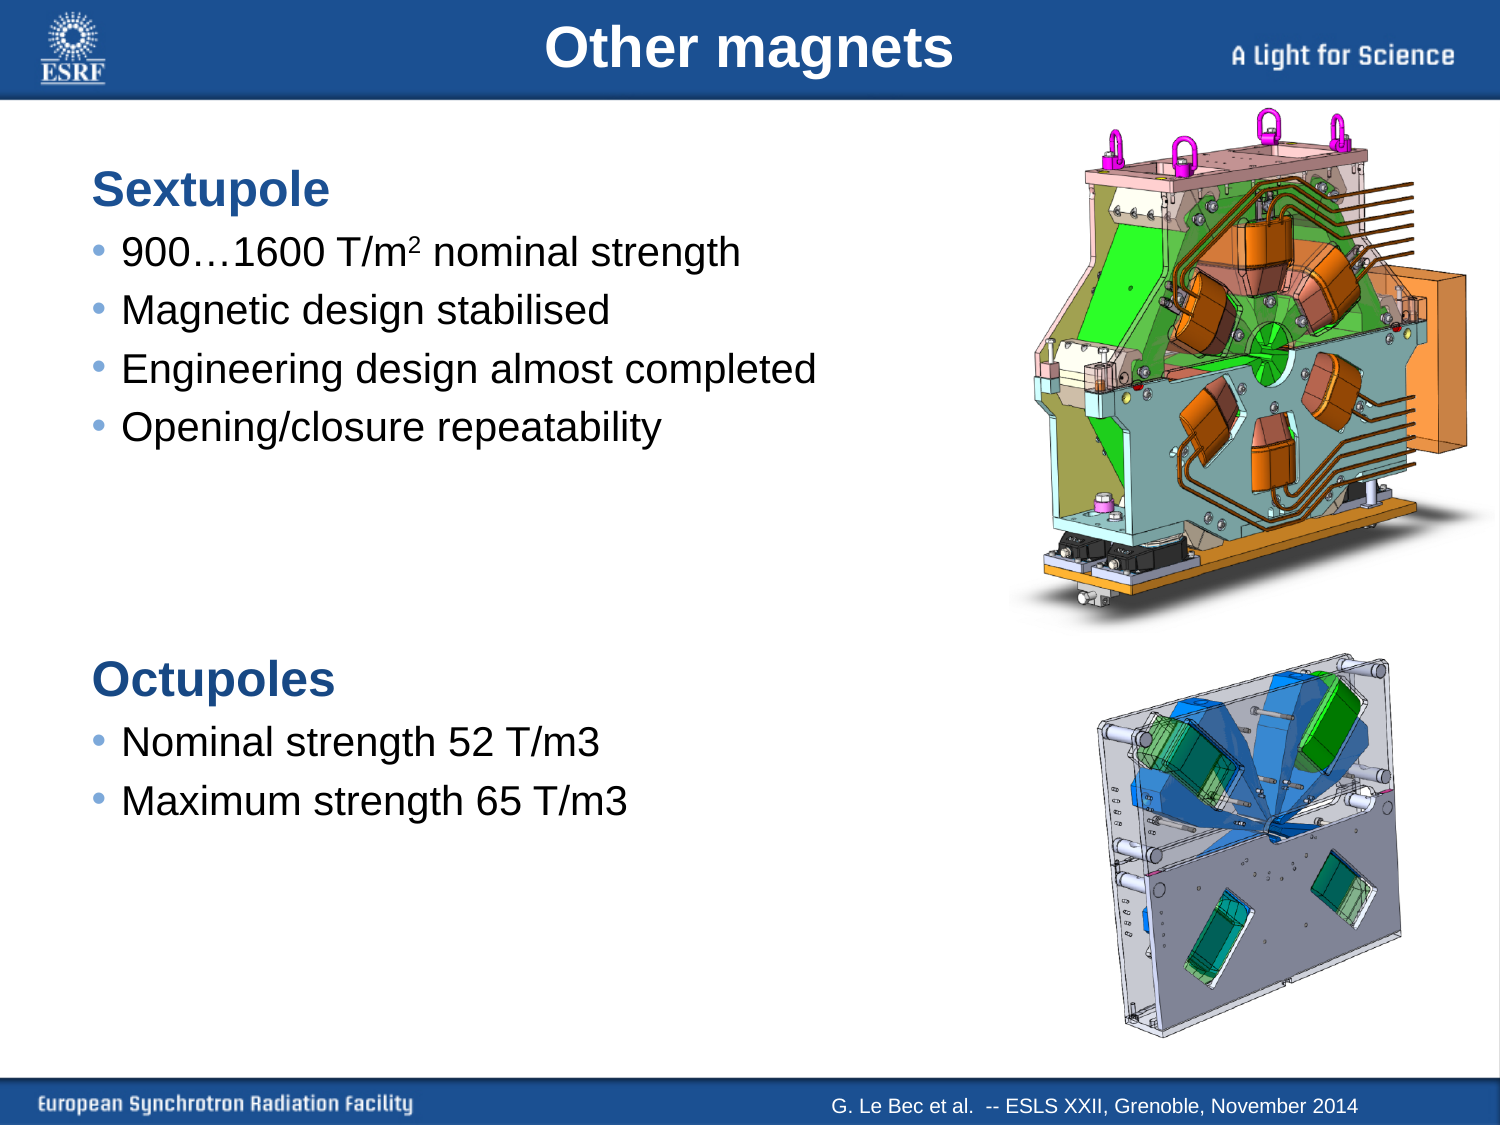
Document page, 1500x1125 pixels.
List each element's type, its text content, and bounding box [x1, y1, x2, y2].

title Other magnets [74, 0, 1426, 114]
picture [0, 0, 1500, 1125]
text_box Sextupole 900…1600 T/m2 nominal strength Magnetic design stabilised Engineering design almost completed Opening/closure repeatability Octupoles Nominal strength 52 T/m3 Maximum strength 65 T/m3 [76, 148, 939, 1047]
footer G. Le Bec et al. -- ESLS XXII, Grenoble, November 2014 [689, 1084, 1374, 1123]
